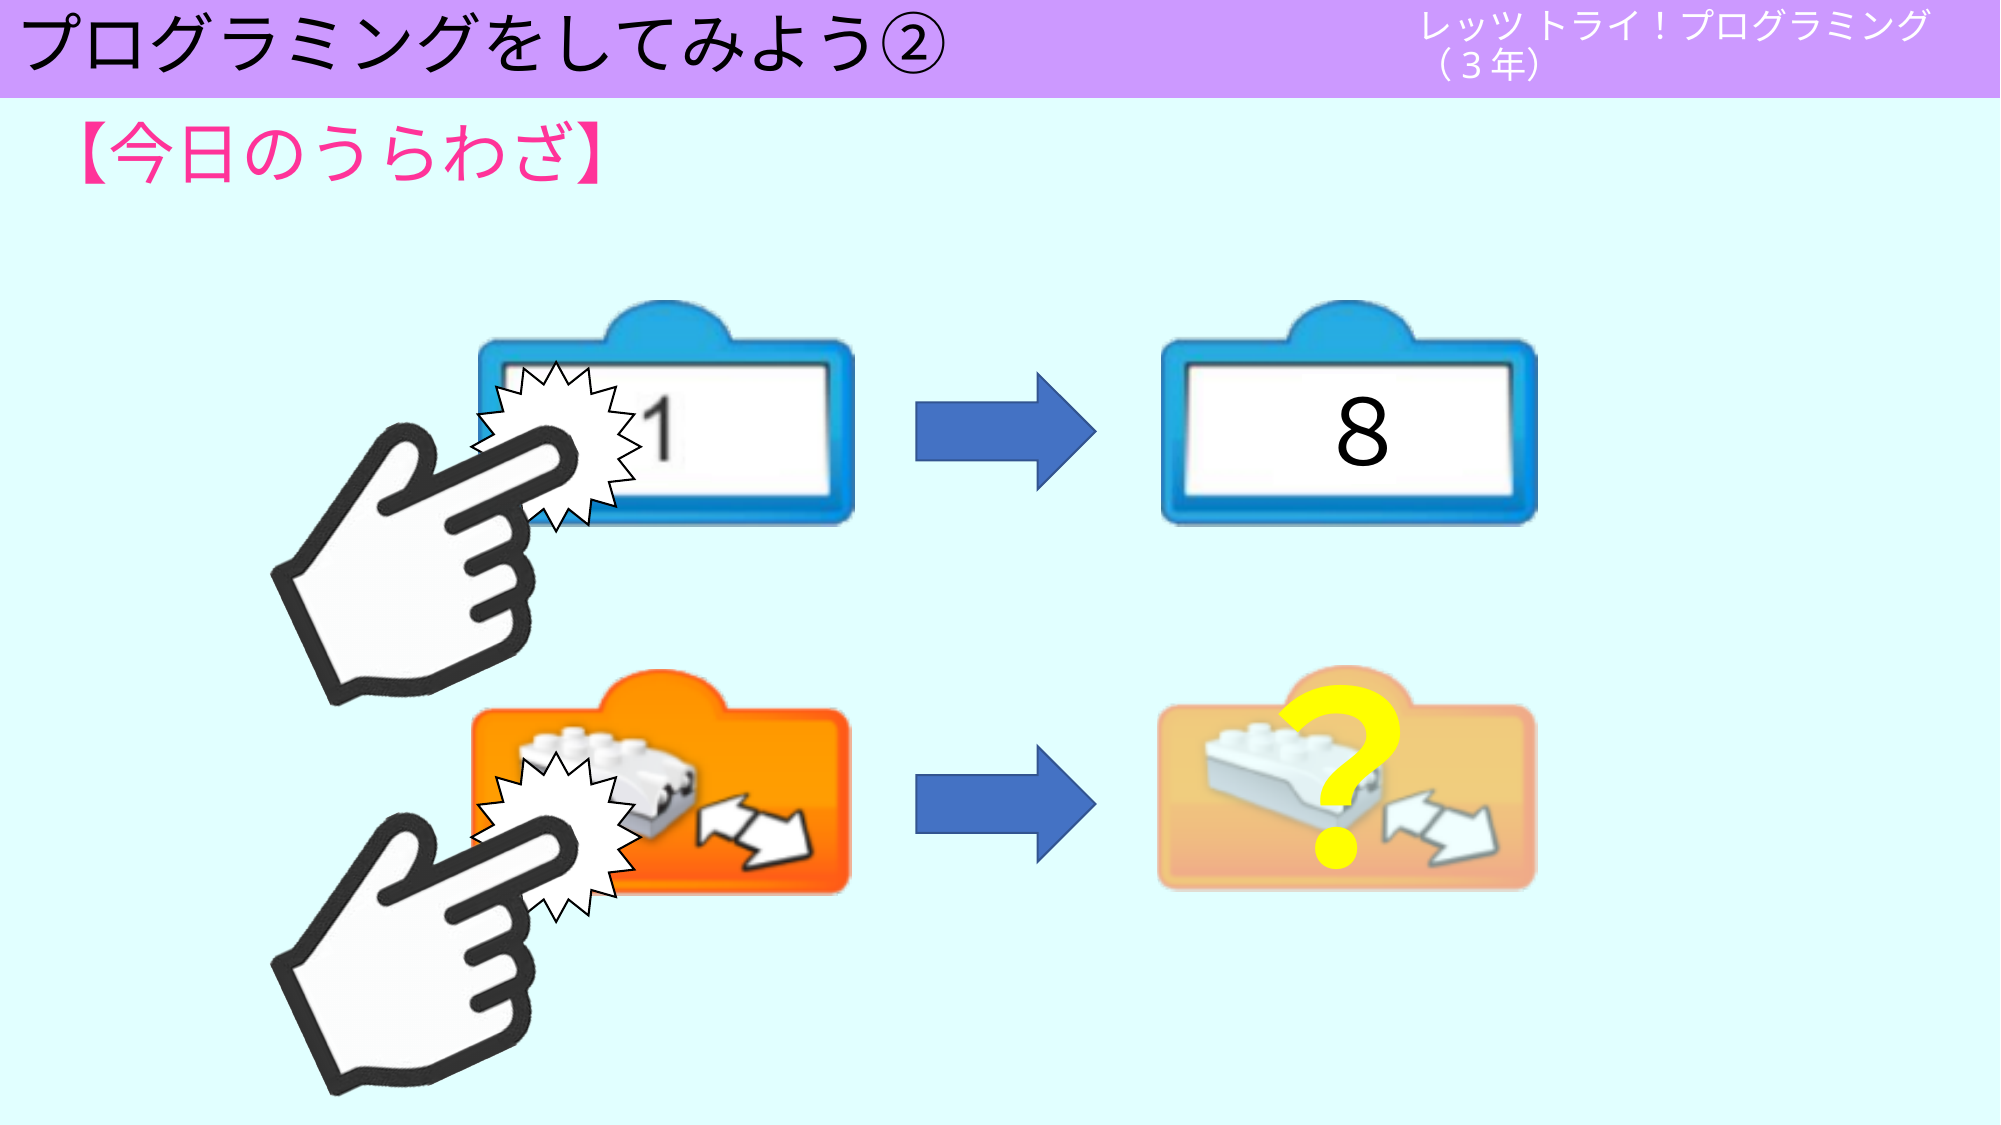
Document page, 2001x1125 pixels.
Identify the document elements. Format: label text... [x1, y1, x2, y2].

title プログラミングをしてみよう② [0, 0, 1285, 94]
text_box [1161, 300, 1538, 527]
text_box ？ [1149, 620, 1530, 923]
picture [1157, 665, 1538, 893]
text_box [915, 371, 1097, 492]
picture [236, 300, 855, 1124]
text_box 【今日のうらわざ】 [26, 113, 662, 211]
text_box [915, 743, 1097, 865]
